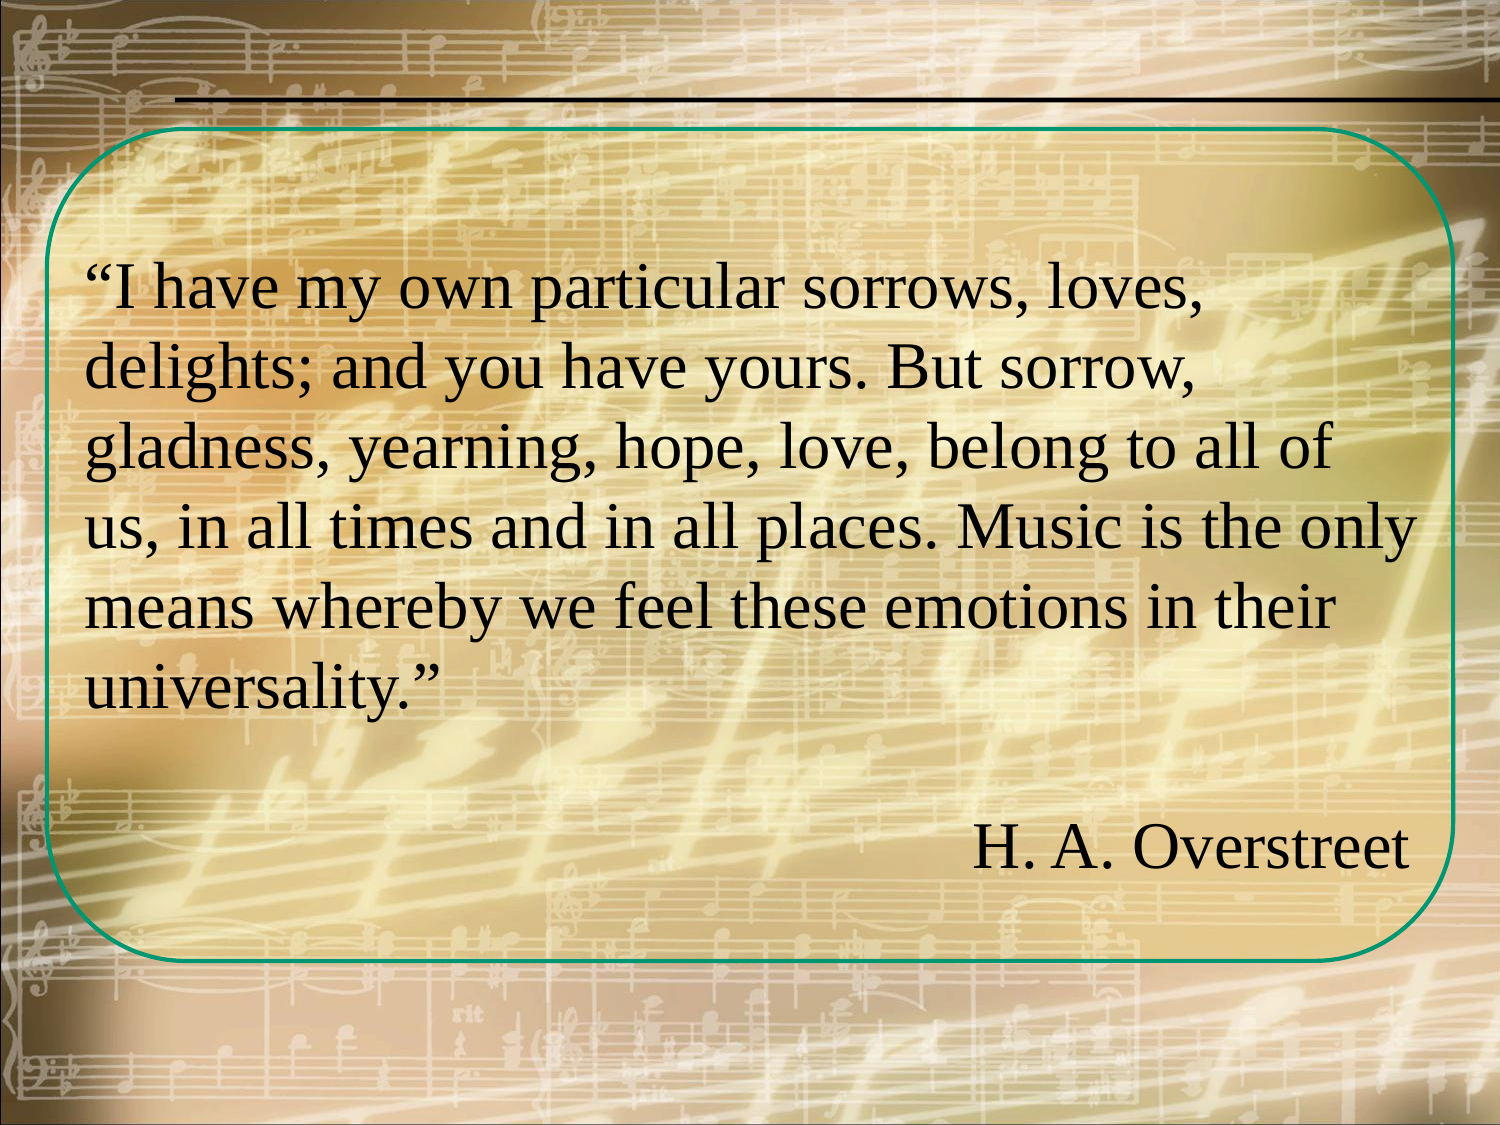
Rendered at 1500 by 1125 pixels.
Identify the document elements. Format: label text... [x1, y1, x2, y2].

text_box [91, 126, 1409, 163]
text_box [1442, 249, 1456, 882]
text_box [44, 249, 1439, 964]
list [46, 163, 1454, 809]
text_box “I have my own particular sorrows, loves, delights; and you have yours. But sorrow, gladness, yearning, hope, love, belong to all of us, in all times and in all places. Music is the only means whereby we feel these emotions in their universality.” H. A. Overstreet [70, 234, 1442, 889]
picture [0, 0, 1500, 1125]
